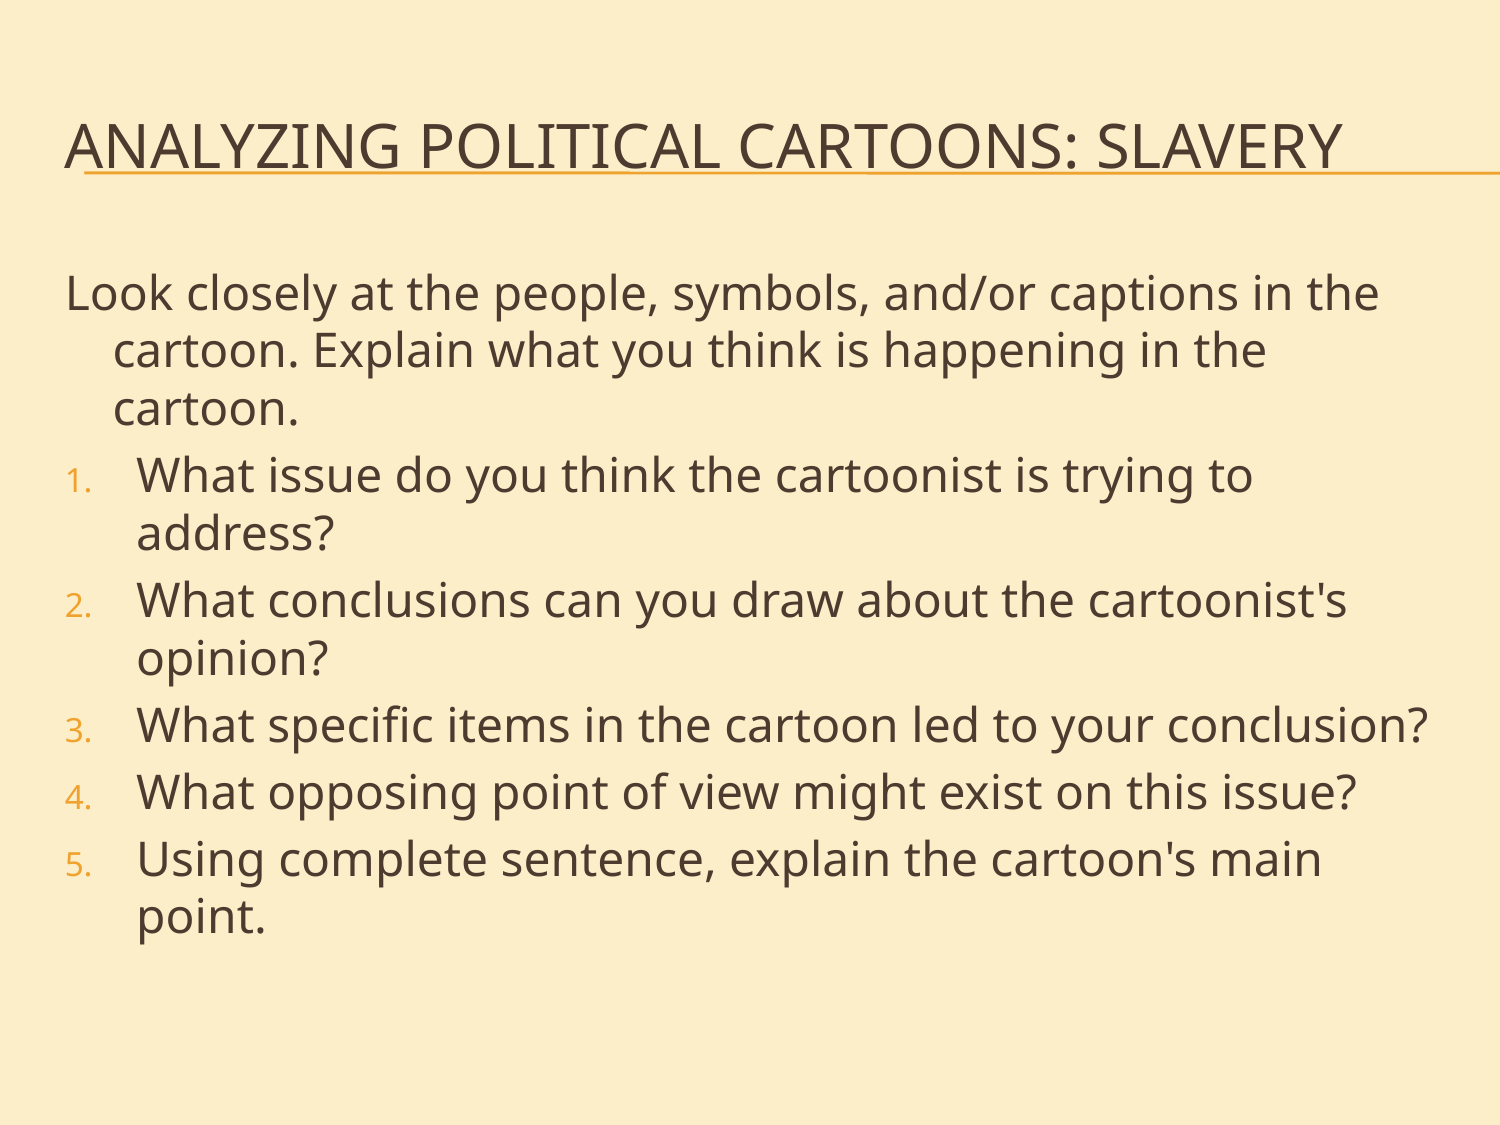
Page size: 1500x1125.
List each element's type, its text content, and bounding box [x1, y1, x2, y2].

title Analyzing Political Cartoons: Slavery [50, 75, 1475, 213]
list Look closely at the people, symbols, and/or captions in the cartoon. Explain what you think is happening in the cartoon. What issue do you think the cartoonist is trying to address? What conclusions can you draw about the cartoonist's opinion? What specific items in the cartoon led to your conclusion? What opposing point of view might exist on this issue? Using complete sentence, explain the cartoon's main point. [50, 254, 1475, 998]
